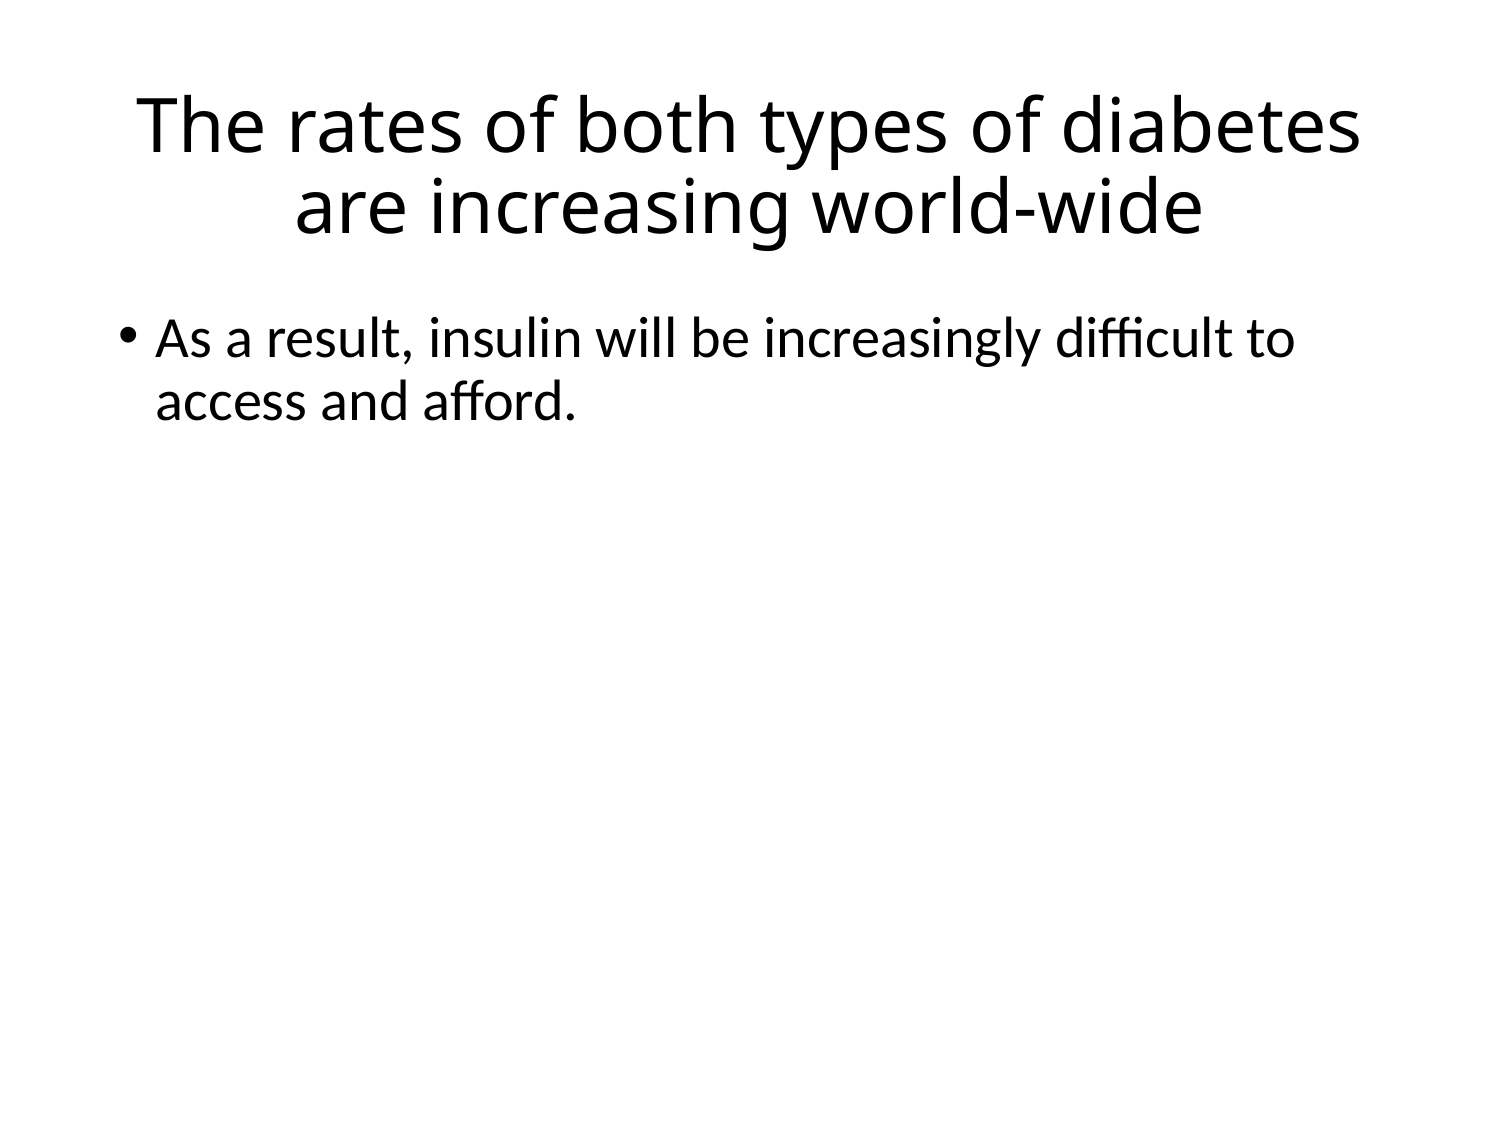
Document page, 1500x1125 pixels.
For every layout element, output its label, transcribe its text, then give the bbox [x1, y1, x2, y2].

title The rates of both types of diabetes are increasing world-wide [103, 59, 1397, 278]
list As a result, insulin will be increasingly difficult to access and afford. [103, 299, 1397, 1014]
